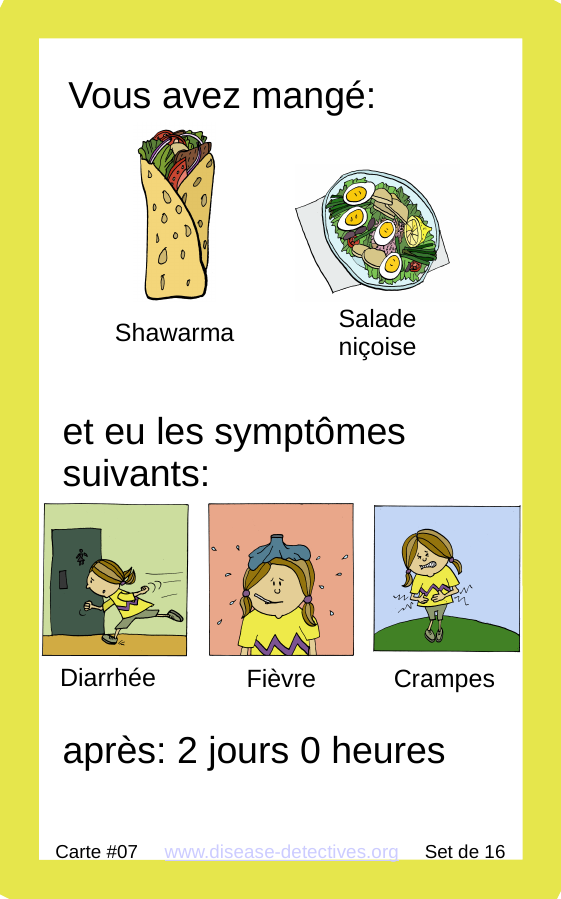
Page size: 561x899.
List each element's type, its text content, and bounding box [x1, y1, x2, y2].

text_box Shawarma [89, 310, 261, 354]
text_box [18, 17, 544, 881]
picture [41, 501, 190, 657]
text_box Fièvre [210, 665, 353, 699]
picture [133, 122, 216, 302]
text_box Crampes [373, 660, 516, 699]
text_box Carte #07 www.disease-detectives.org Set de 16 [35, 833, 525, 869]
picture [372, 504, 521, 654]
text_box Diarrhée [37, 661, 179, 699]
text_box Salade niçoise [312, 310, 443, 368]
picture [207, 501, 355, 657]
picture [295, 164, 460, 302]
